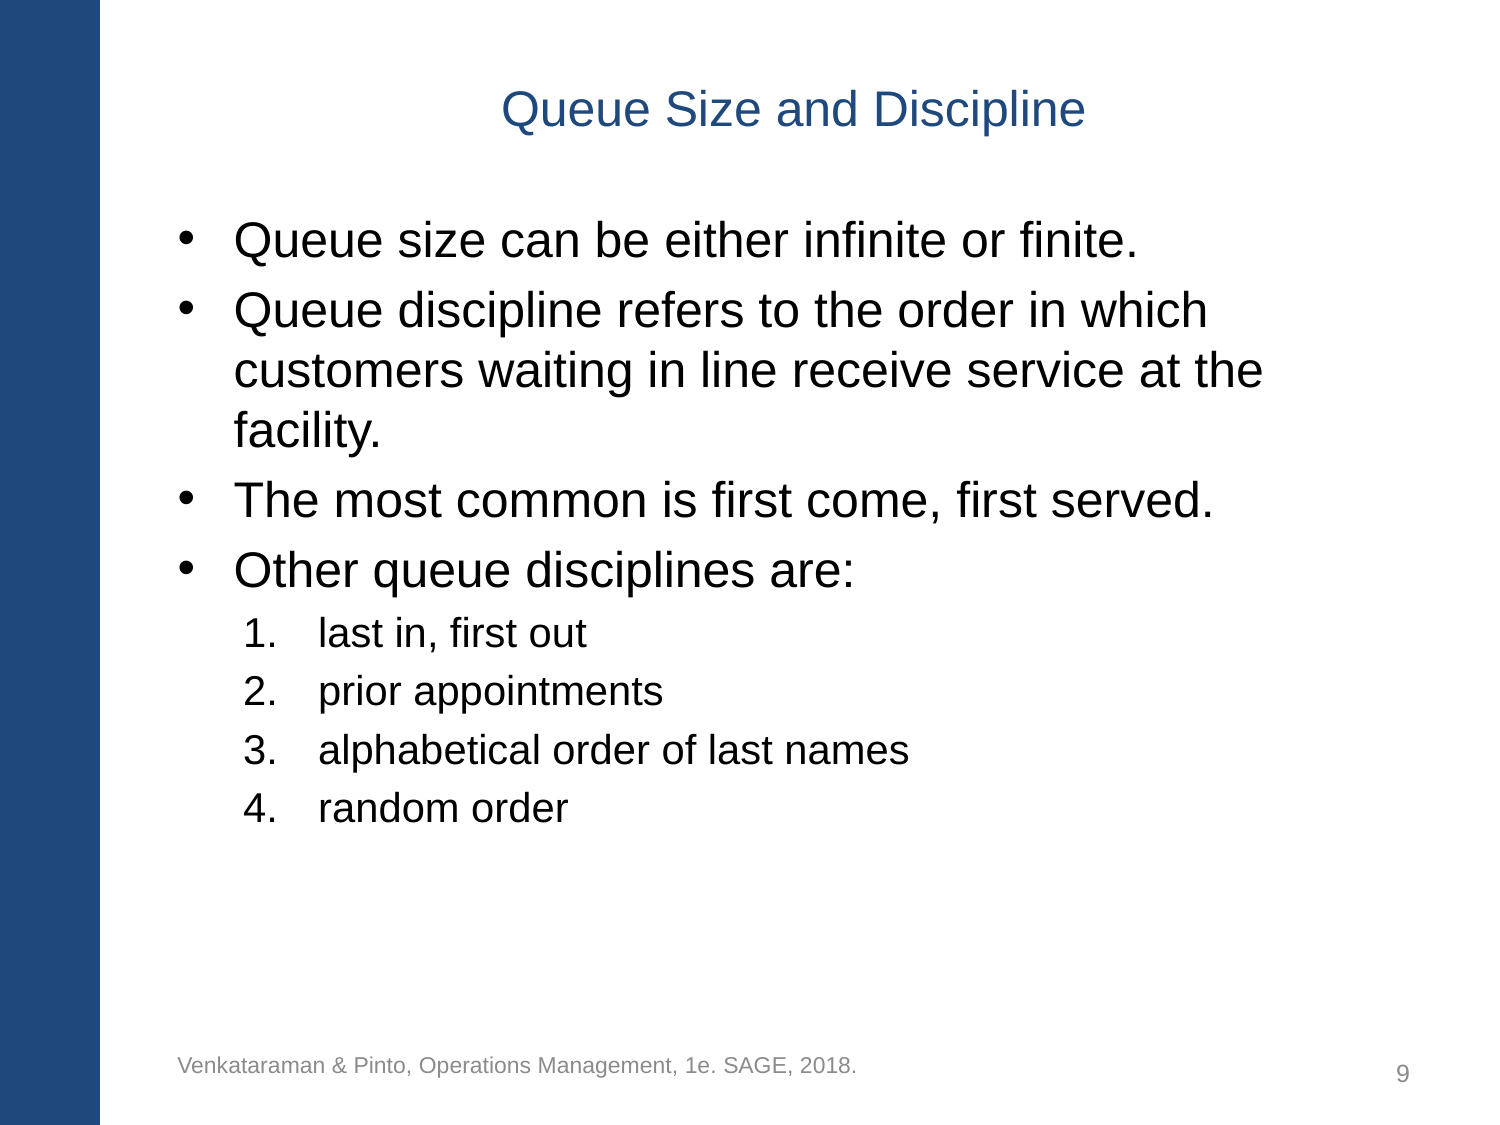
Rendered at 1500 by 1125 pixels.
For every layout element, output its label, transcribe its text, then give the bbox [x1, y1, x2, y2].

title Queue Size and Discipline [162, 12, 1425, 200]
slide_number 9 [1350, 1042, 1425, 1103]
footer Venkataraman & Pinto, Operations Management, 1e. SAGE, 2018. [162, 1042, 1313, 1103]
list Queue size can be either infinite or finite. Queue discipline refers to the order in which customers waiting in line receive service at the facility. The most common is first come, first served. Other queue disciplines are: last in, first out prior appointments alphabetical order of last names random order [162, 200, 1425, 1025]
